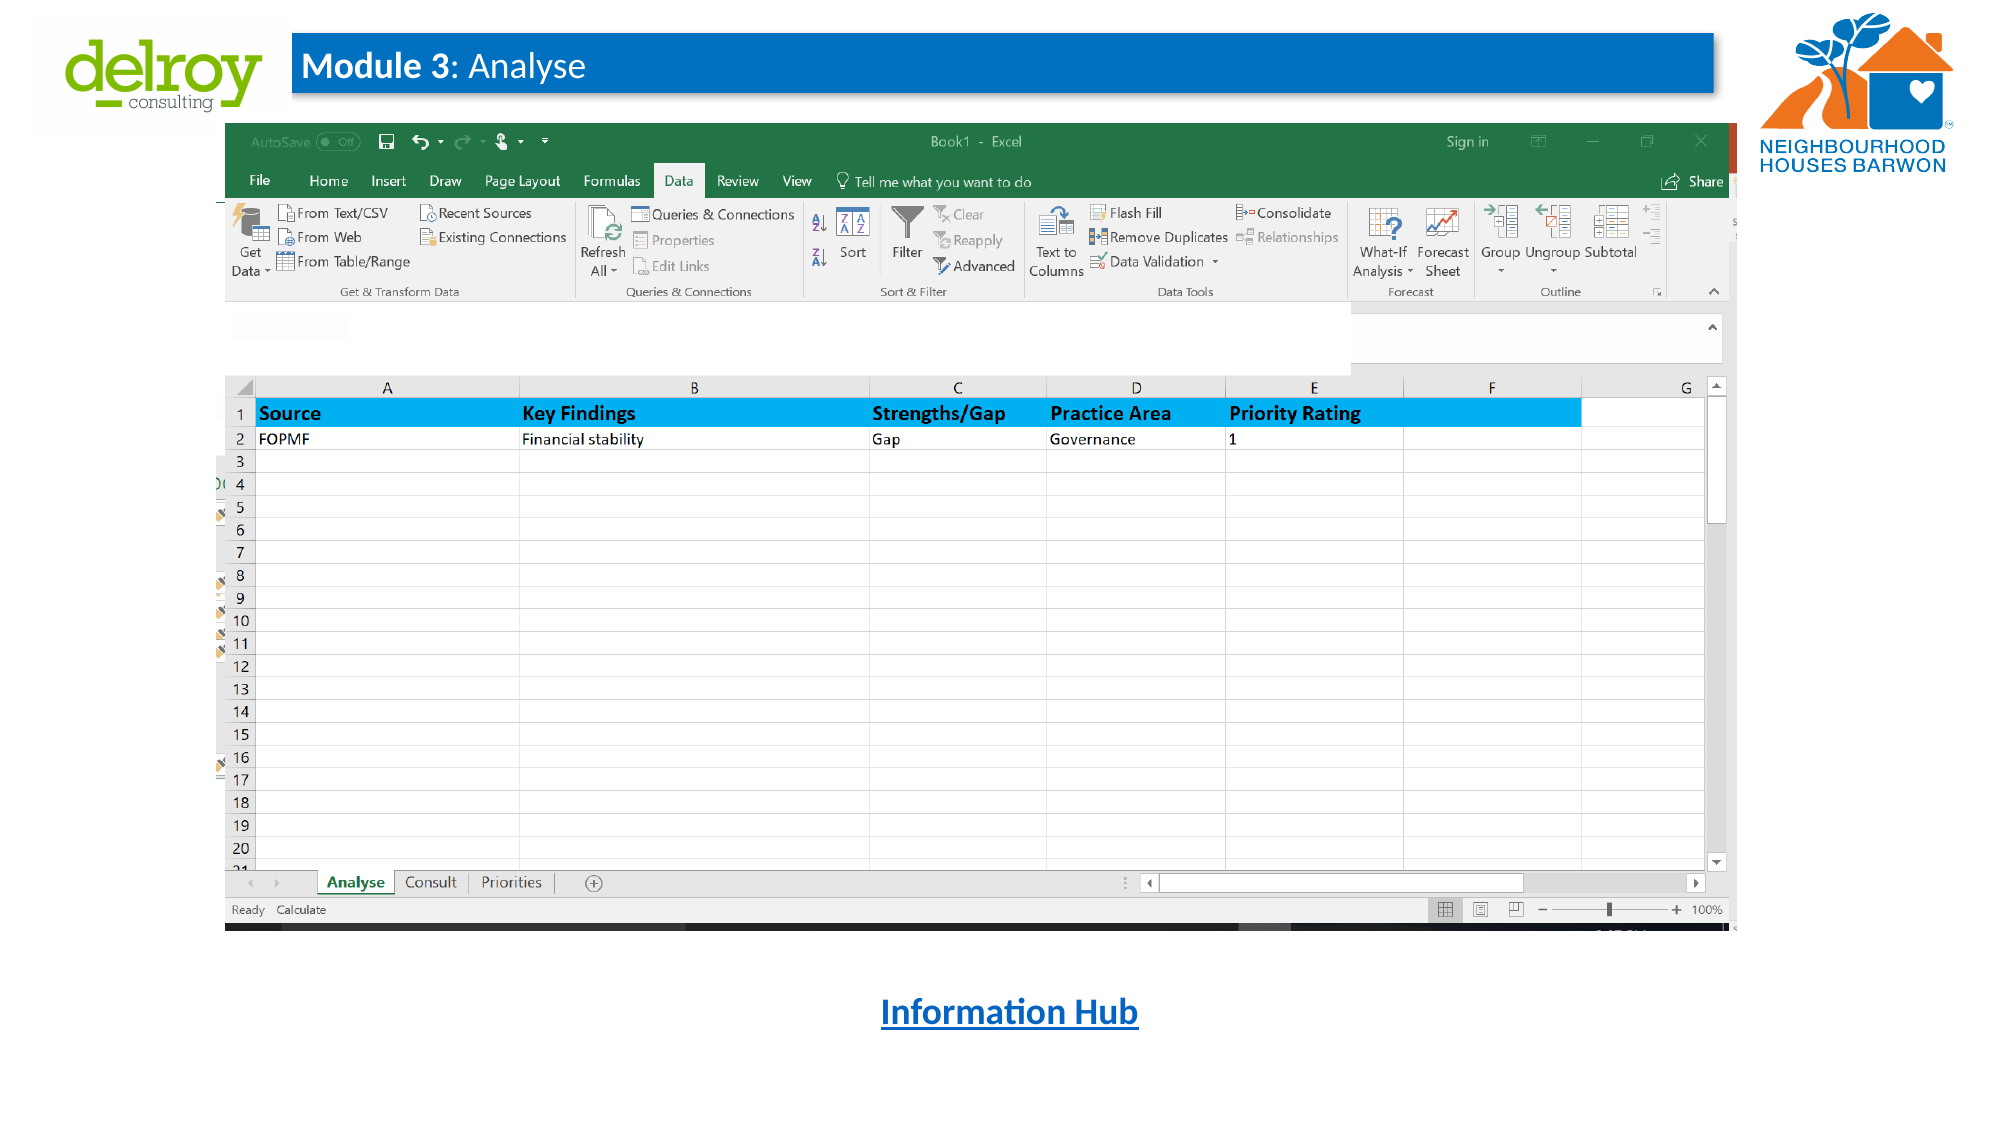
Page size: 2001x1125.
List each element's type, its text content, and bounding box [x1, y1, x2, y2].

picture [35, 11, 1737, 931]
picture [1759, 11, 1955, 176]
text_box Module 3: Analyse [292, 33, 1714, 93]
text_box Information Hub [865, 979, 1166, 1040]
